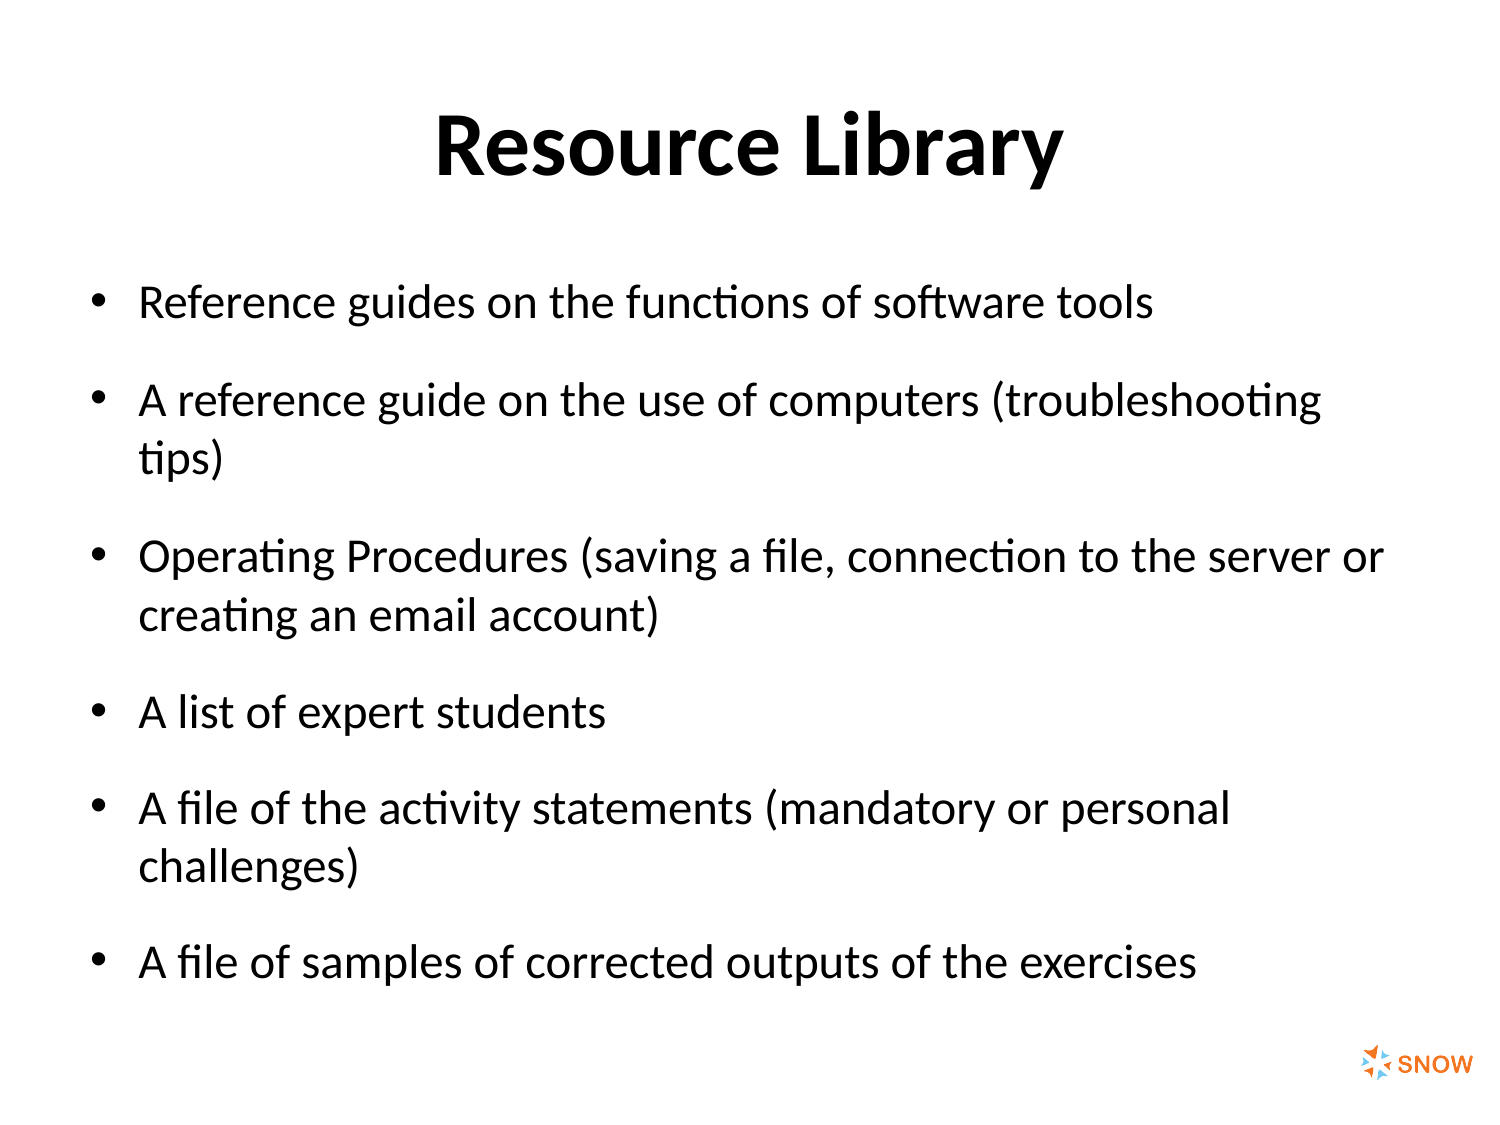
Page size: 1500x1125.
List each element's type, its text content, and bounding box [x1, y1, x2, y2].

list Reference guides on the functions of software tools A reference guide on the use of computers (troubleshooting tips) Operating Procedures (saving a file, connection to the server or creating an email account) A list of expert students A file of the activity statements (mandatory or personal challenges) A file of samples of corrected outputs of the exercises [75, 262, 1425, 1005]
title Resource Library [75, 45, 1425, 233]
picture [1340, 1012, 1500, 1125]
